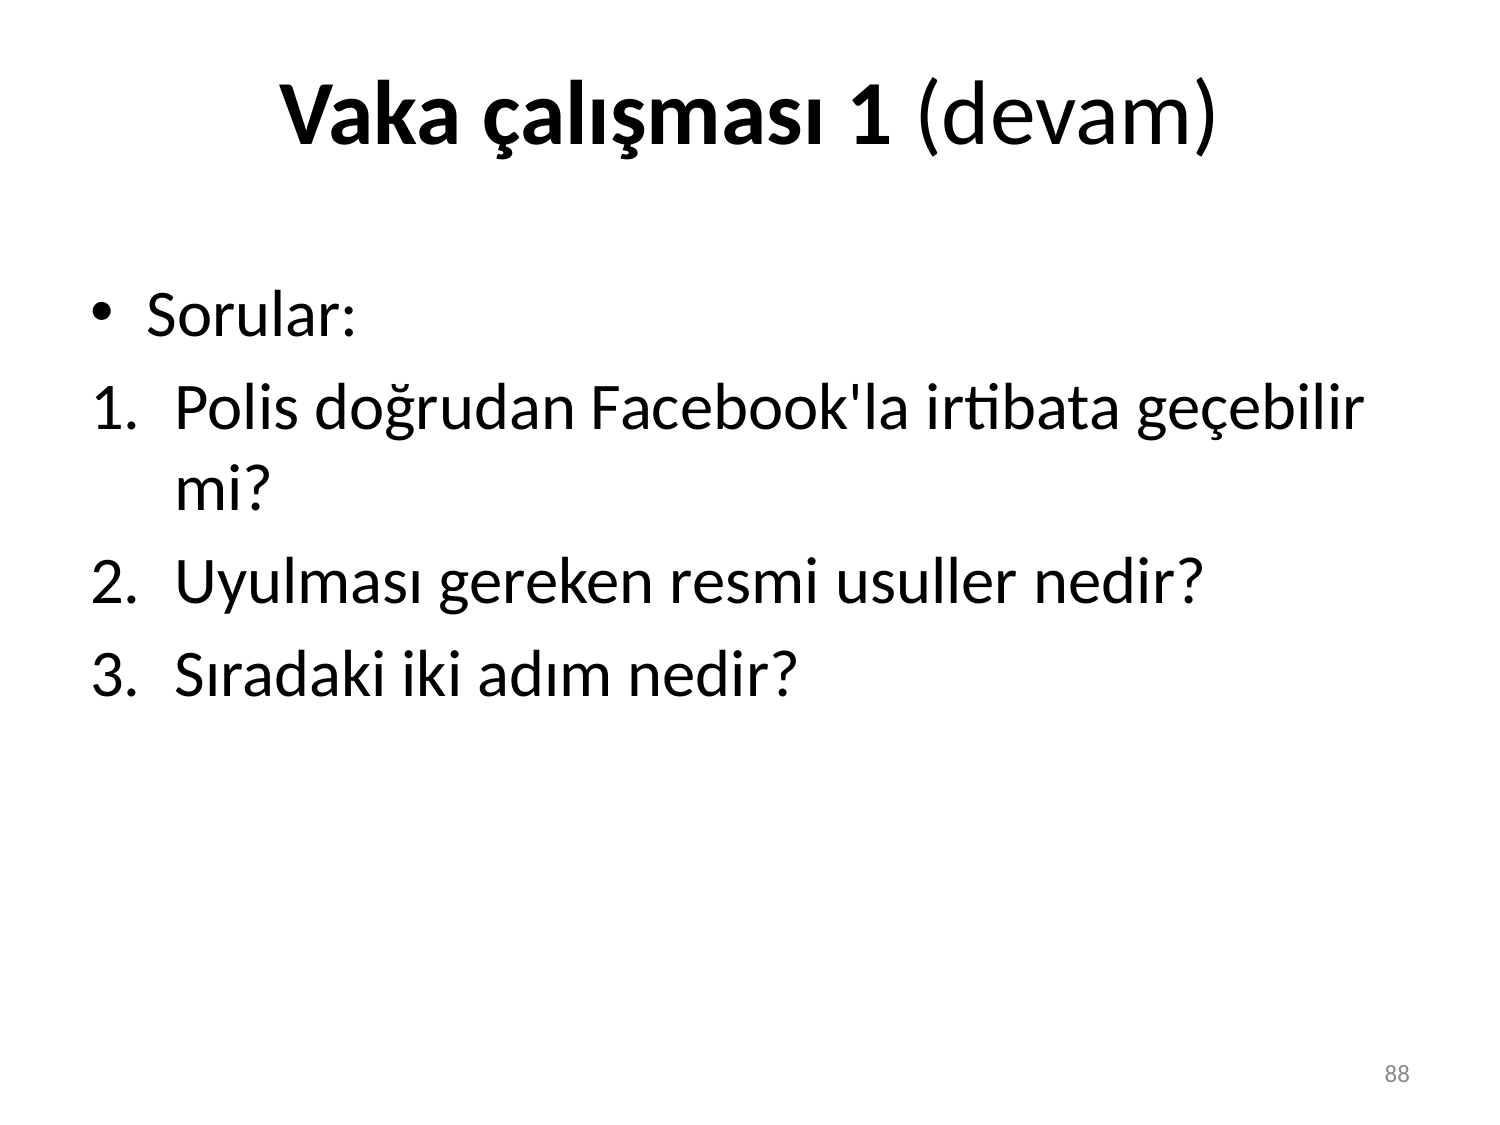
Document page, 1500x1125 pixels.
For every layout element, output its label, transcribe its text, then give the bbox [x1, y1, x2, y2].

slide_number 88 [1074, 1042, 1425, 1103]
list Sorular: Polis doğrudan Facebook'la irtibata geçebilir mi? Uyulması gereken resmi usuller nedir? Sıradaki iki adım nedir? [75, 262, 1425, 1005]
title Vaka çalışması 1 (devam) [75, 45, 1425, 187]
